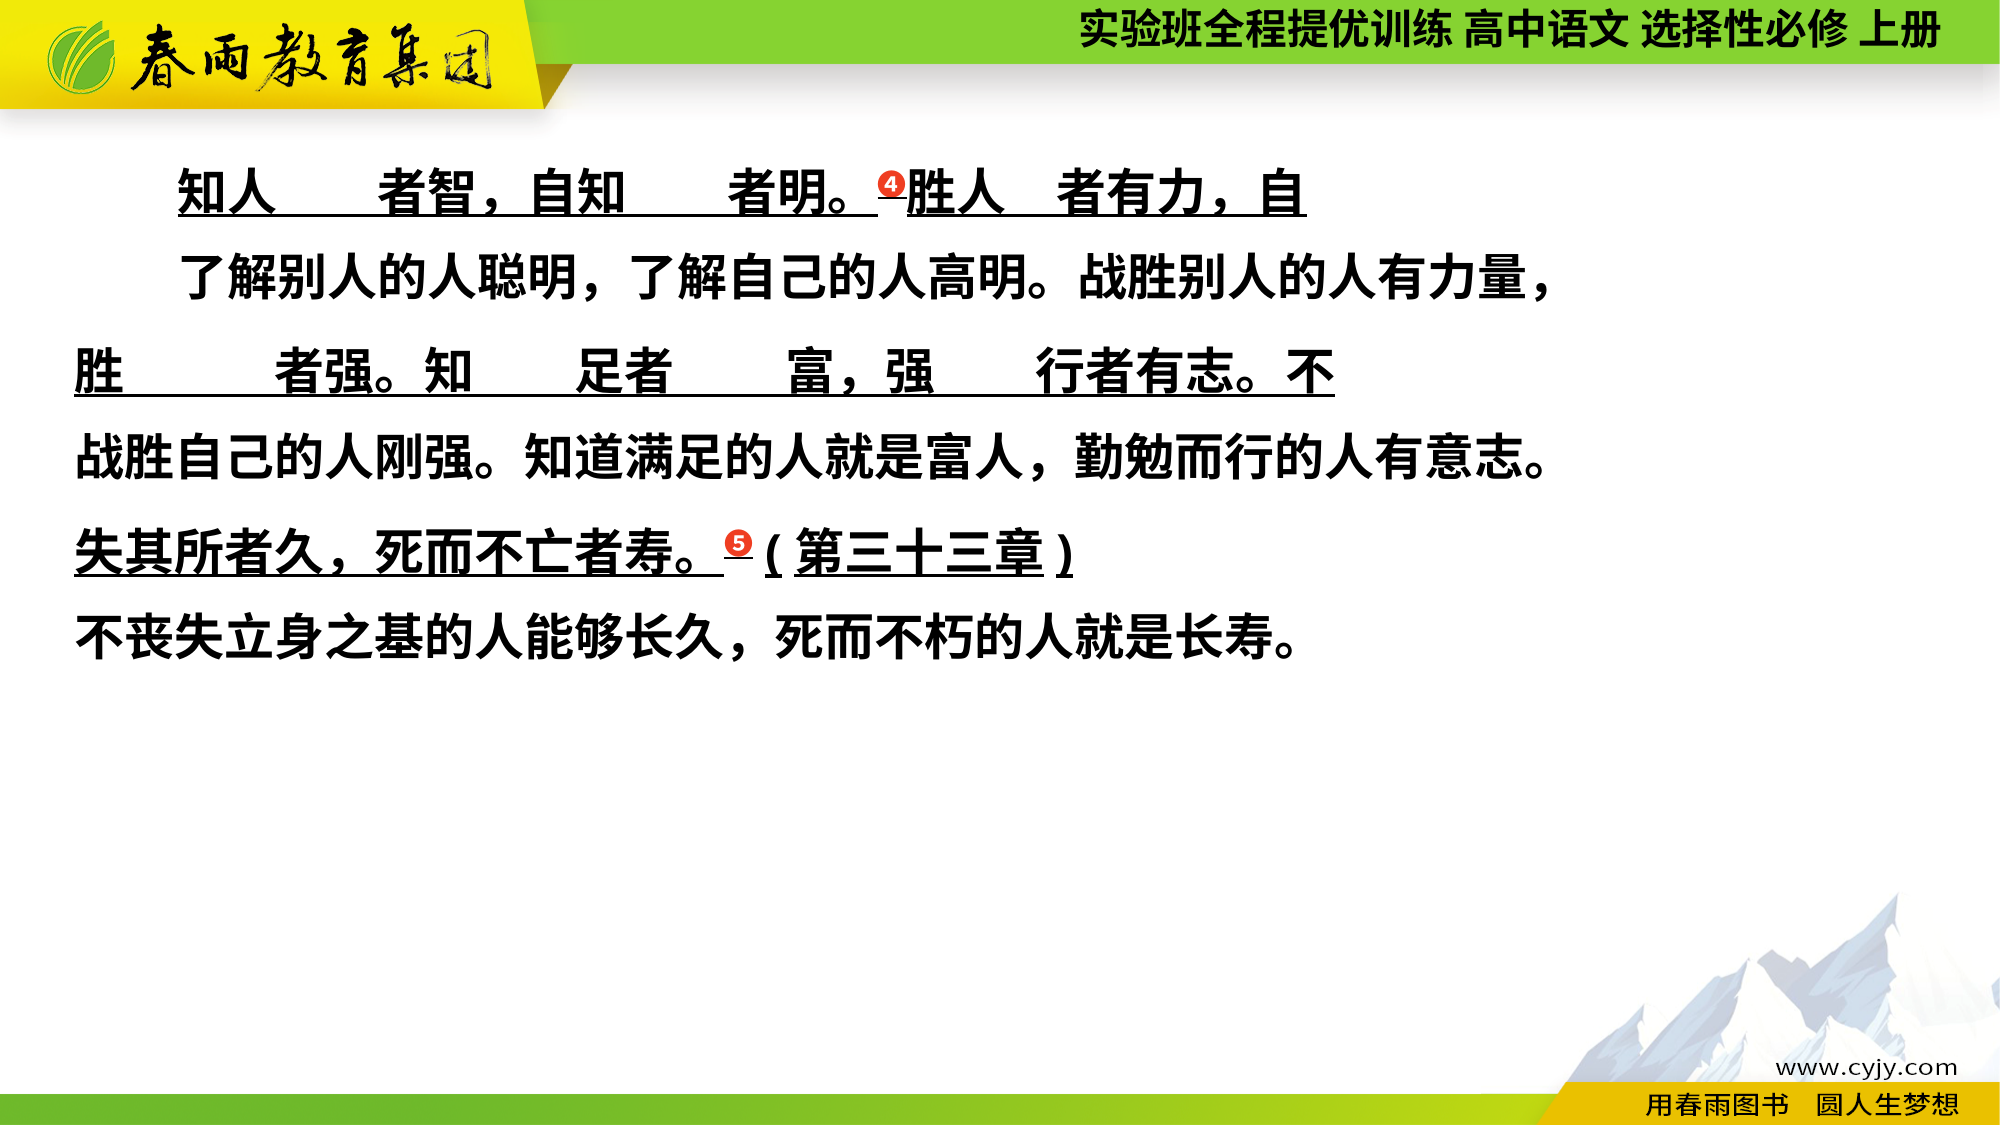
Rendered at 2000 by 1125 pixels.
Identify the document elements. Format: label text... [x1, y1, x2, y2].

picture [0, 0, 2000, 1125]
text_box 了解别人的人聪明，了解自己的人高明。战胜别人的人有力量， 战胜自己的人刚强。知道满足的人就是富人，勤勉而行的人有意志。 不丧失立身之基的人能够长久，死而不朽的人就是长寿。 [59, 208, 1944, 673]
